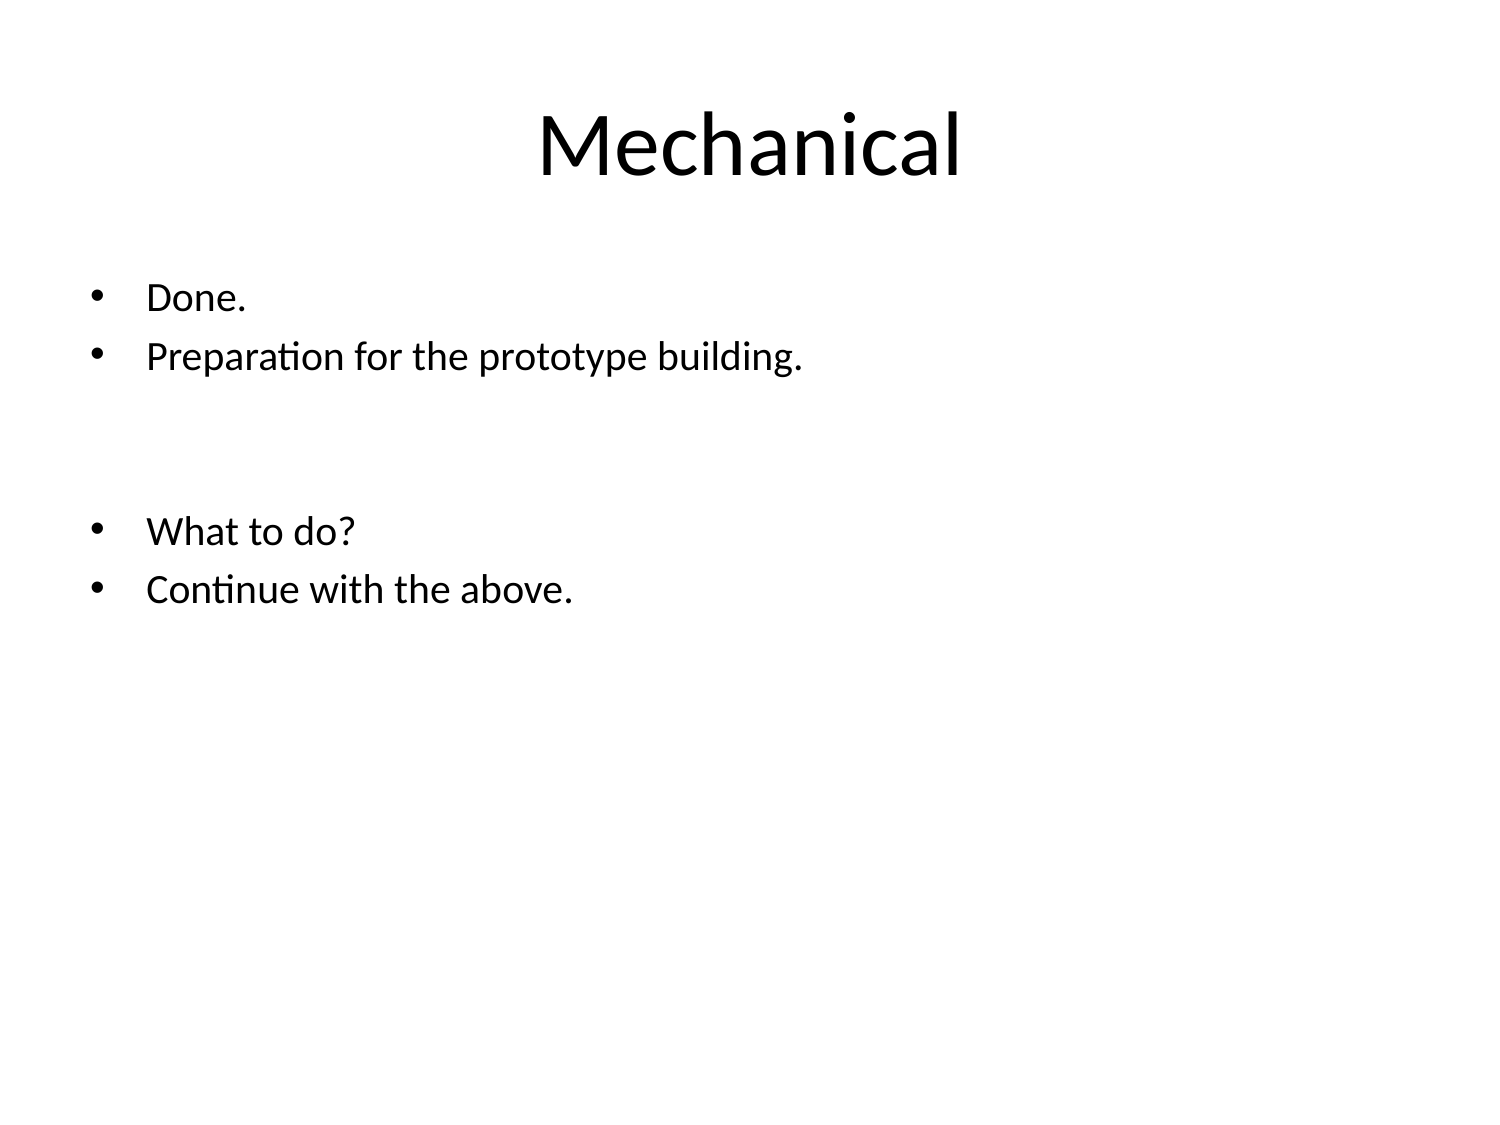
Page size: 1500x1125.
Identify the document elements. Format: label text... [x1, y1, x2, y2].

list Done. Preparation for the prototype building. What to do? Continue with the above. [75, 262, 1425, 1005]
title Mechanical [75, 45, 1425, 233]
